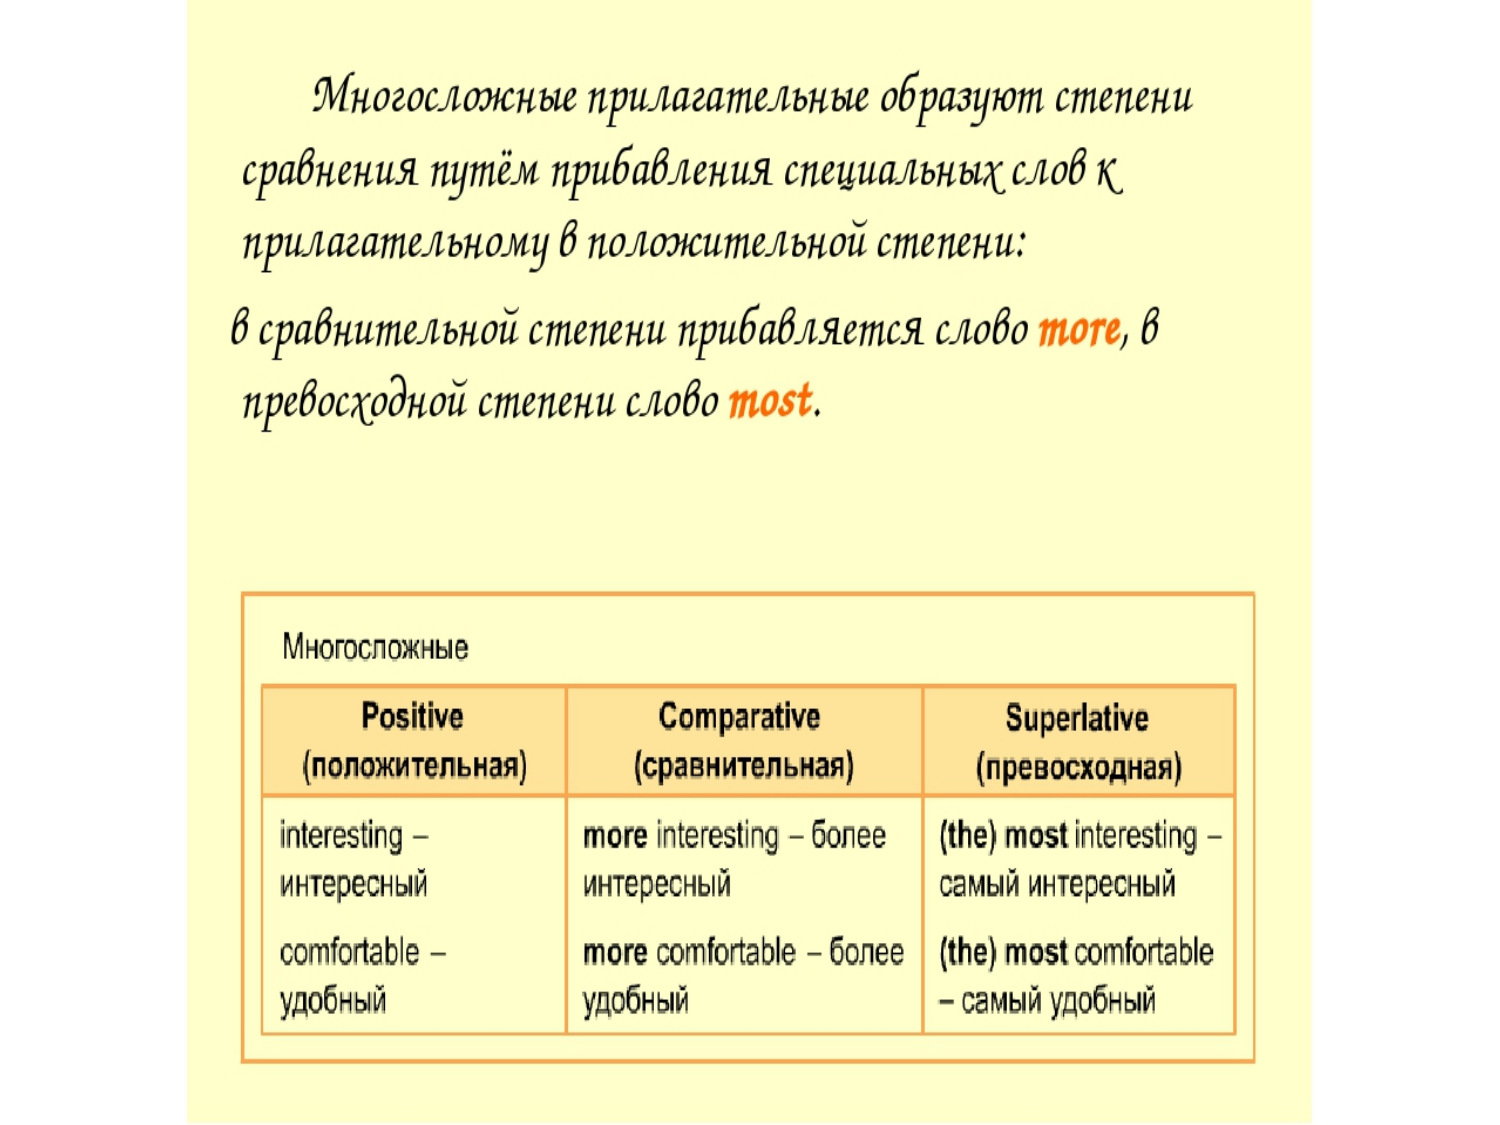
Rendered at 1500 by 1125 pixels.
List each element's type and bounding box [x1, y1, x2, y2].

picture [187, 0, 1313, 1125]
